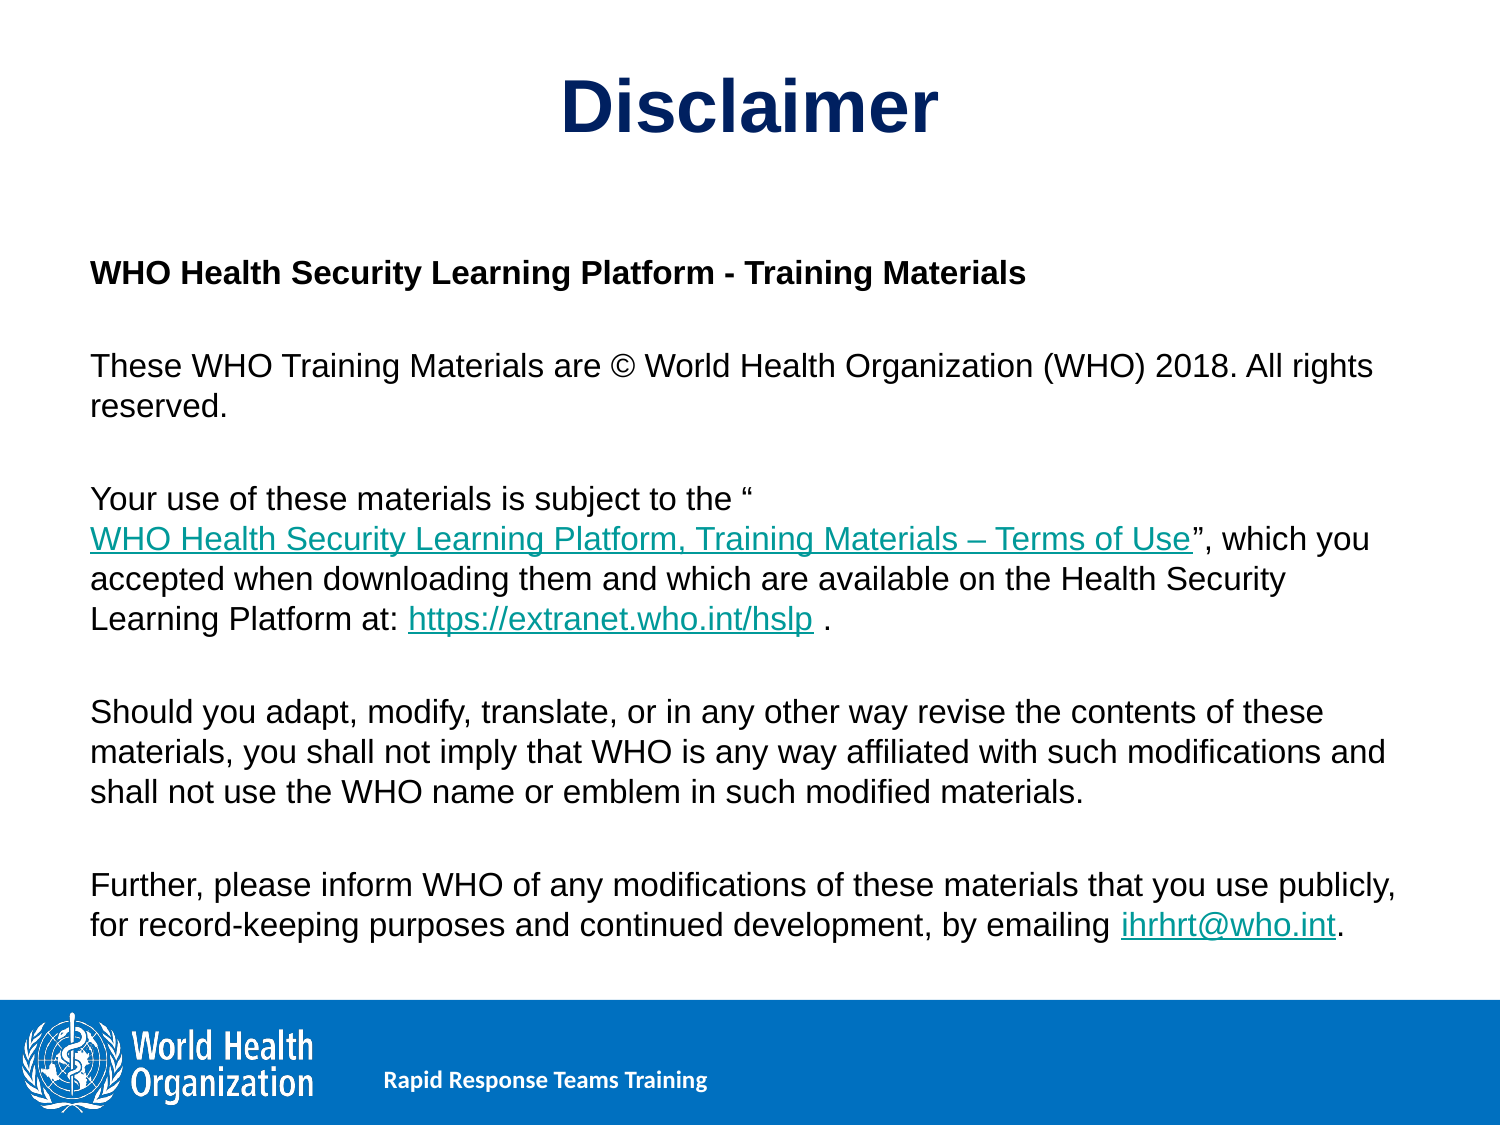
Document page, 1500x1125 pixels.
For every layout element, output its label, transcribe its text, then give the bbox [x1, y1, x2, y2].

picture [21, 1012, 313, 1113]
list WHO Health Security Learning Platform - Training Materials These WHO Training Materials are © World Health Organization (WHO) 2018. All rights reserved. Your use of these materials is subject to the “WHO Health Security Learning Platform, Training Materials – Terms of Use”, which you accepted when downloading them and which are available on the Health Security Learning Platform at: https://extranet.who.int/hslp . Should you adapt, modify, translate, or in any other way revise the contents of these materials, you shall not imply that WHO is any way affiliated with such modifications and shall not use the WHO name or emblem in such modified materials. Further, please inform WHO of any modifications of these materials that you use publicly, for record-keeping purposes and continued development, by emailing ihrhrt@who.int. [74, 243, 1426, 987]
title Disclaimer [74, 44, 1426, 162]
